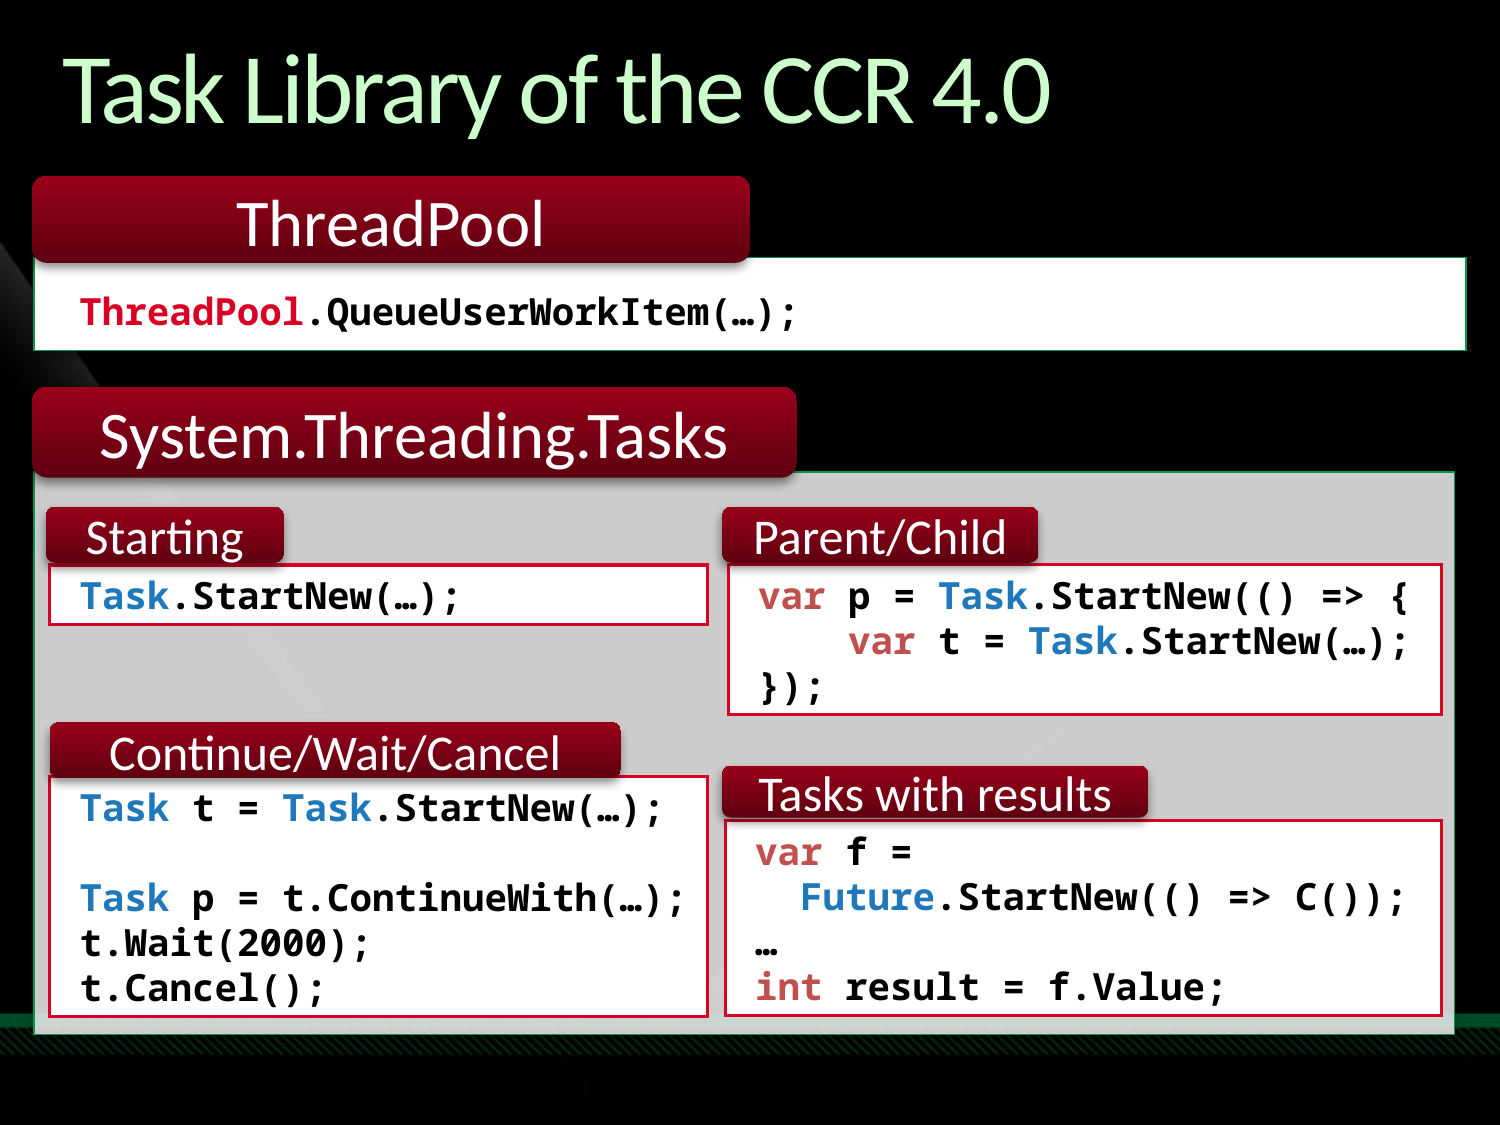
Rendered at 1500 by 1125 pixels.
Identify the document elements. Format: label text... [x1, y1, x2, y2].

picture [0, 0, 1500, 1125]
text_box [49, 722, 708, 1018]
text_box ThreadPool.QueueUserWorkItem(…); [49, 280, 1148, 341]
title Task Library of the CCR 4.0 [62, 37, 1438, 147]
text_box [722, 765, 1442, 1017]
text_box [33, 257, 1467, 351]
text_box [33, 471, 1455, 1035]
text_box System.Threading.Tasks [32, 386, 797, 478]
text_box ThreadPool [32, 175, 751, 263]
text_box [722, 506, 1442, 716]
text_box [45, 506, 708, 626]
